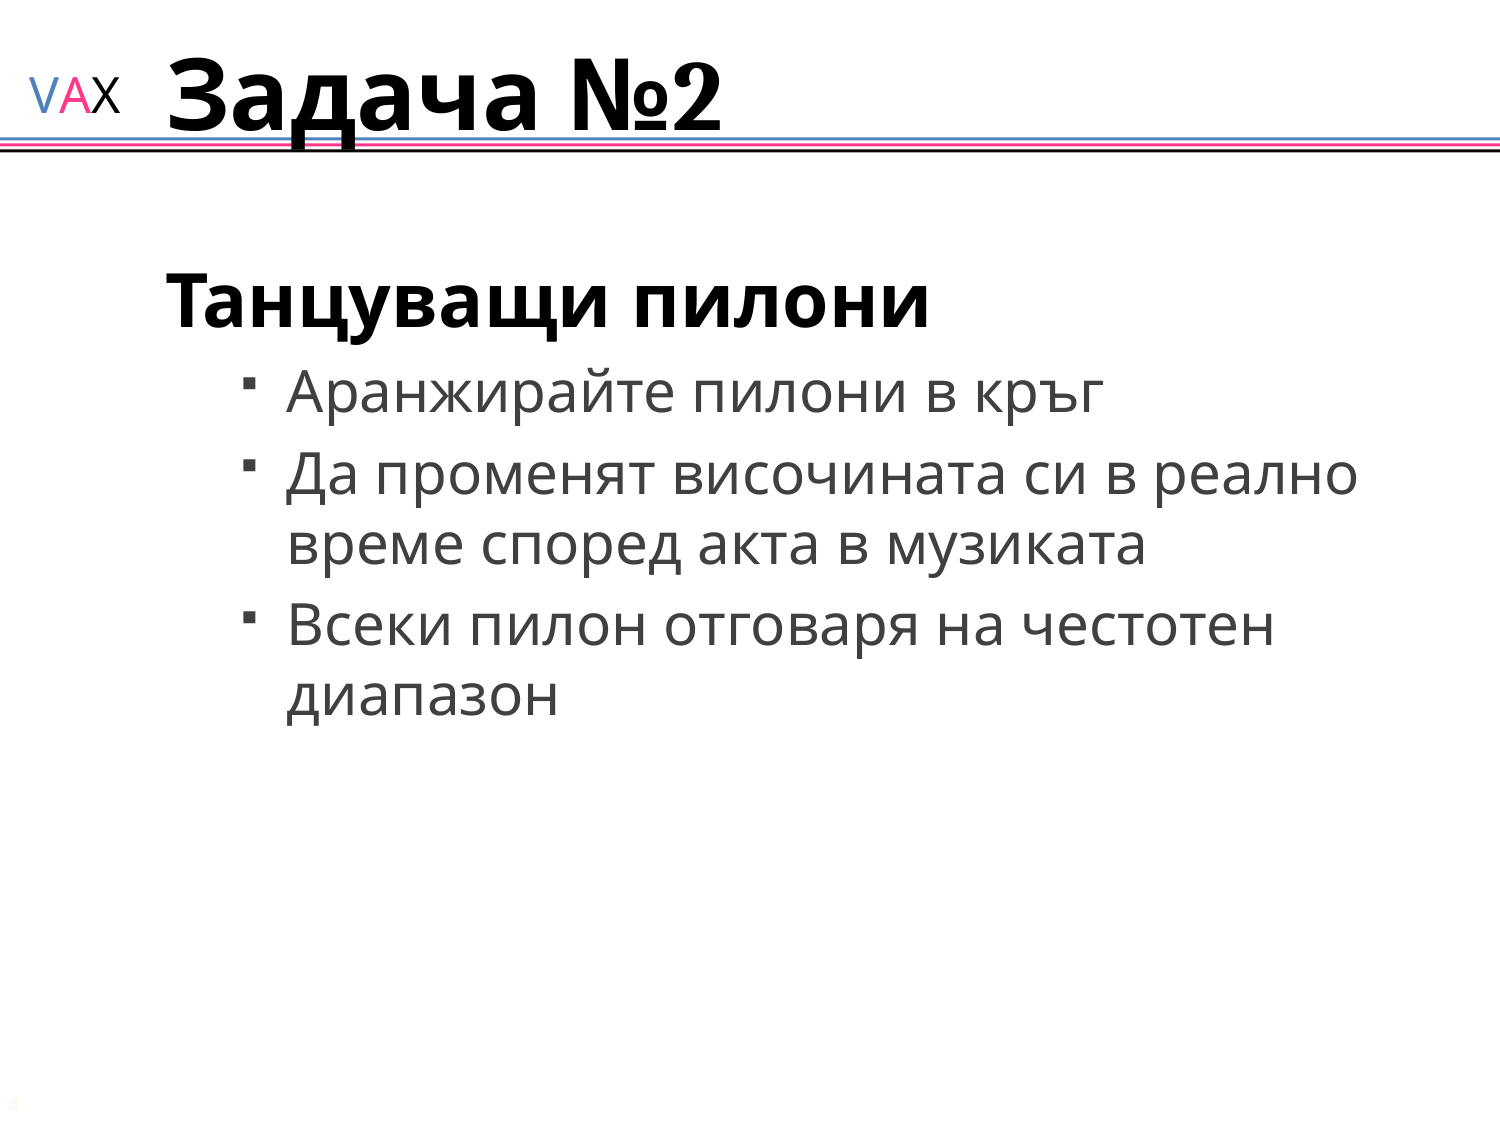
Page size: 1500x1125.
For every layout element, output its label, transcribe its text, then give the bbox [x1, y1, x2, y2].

list Танцуващи пилони Аранжирайте пилони в кръг Да променят височината си в реално време според акта в музиката Всеки пилон отговаря на честотен диапазон [150, 200, 1488, 1113]
title Задача №2 [0, 37, 1500, 144]
